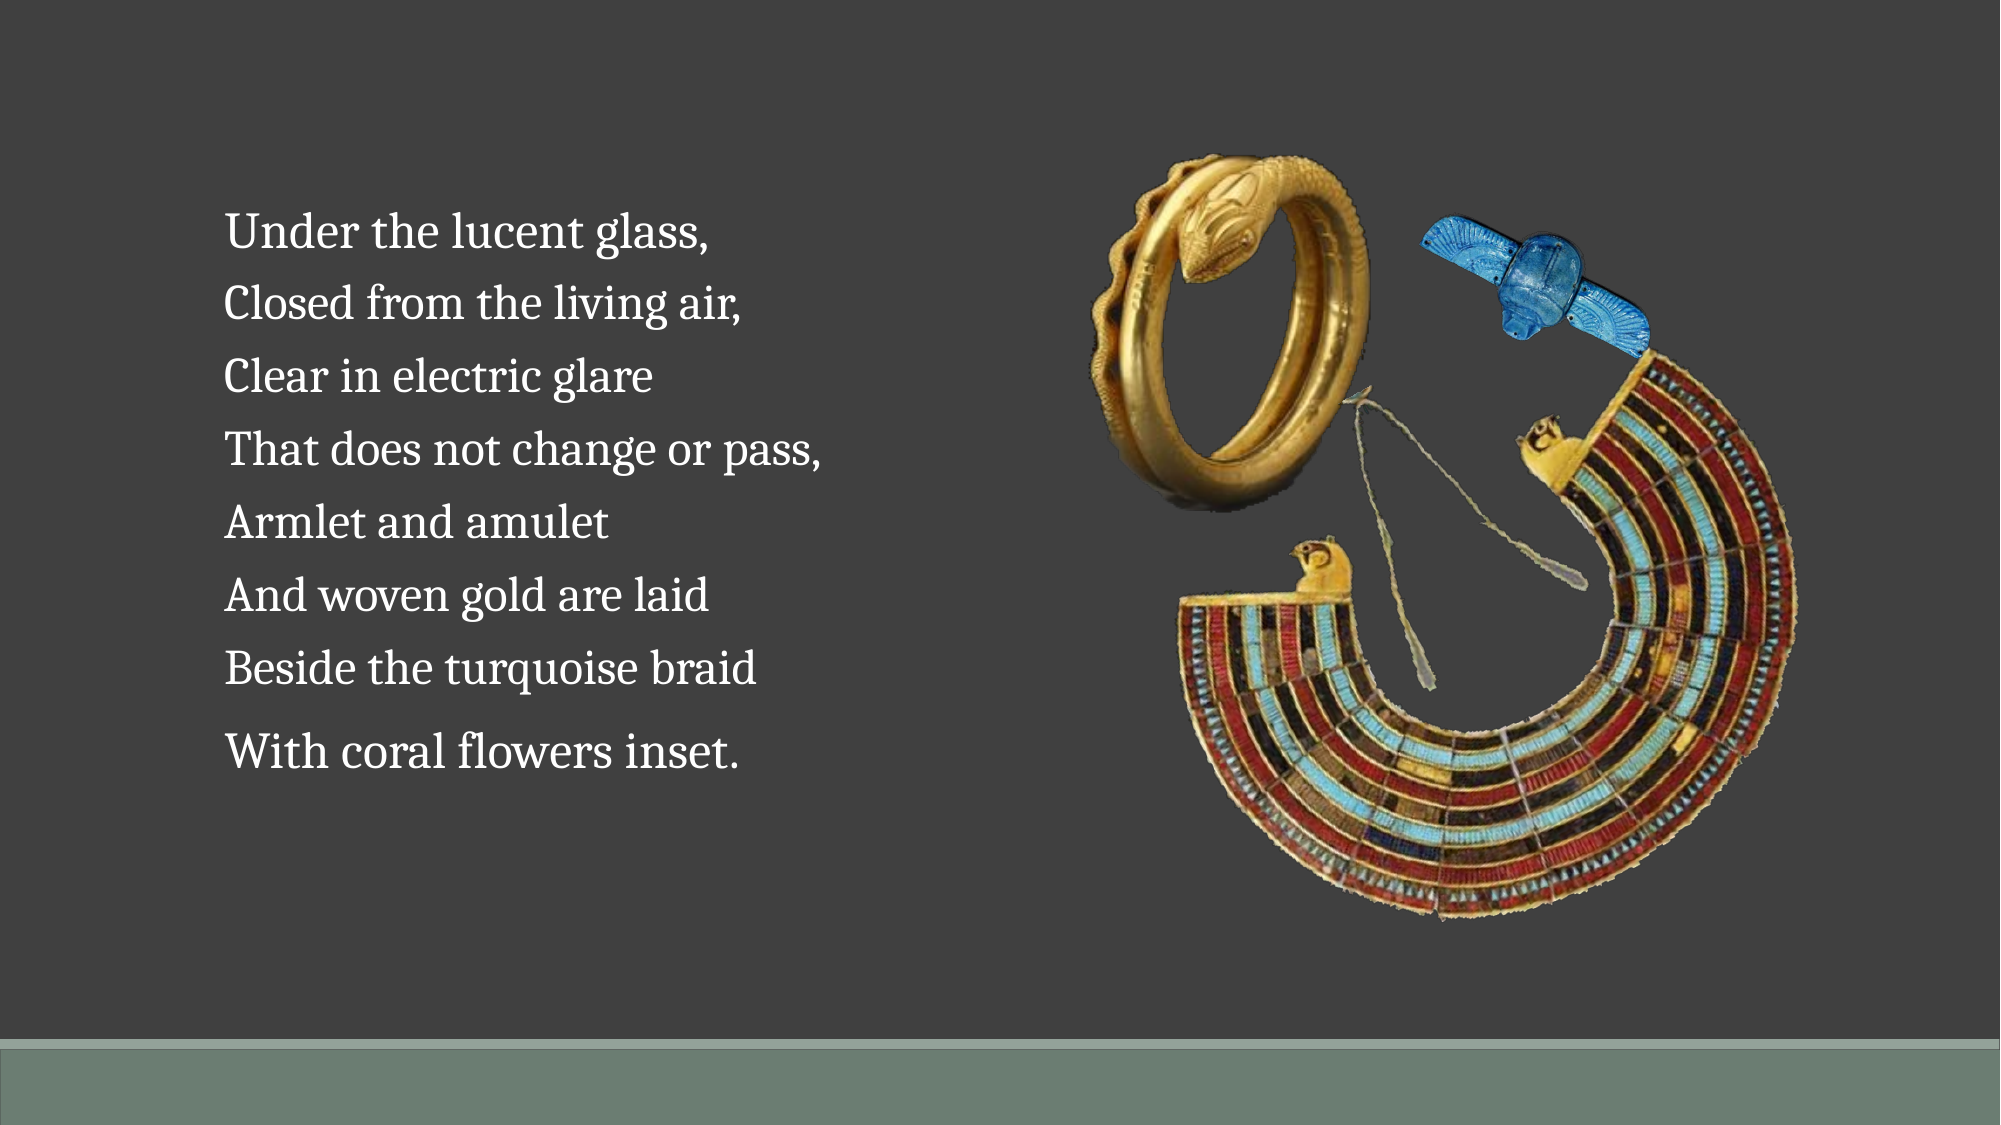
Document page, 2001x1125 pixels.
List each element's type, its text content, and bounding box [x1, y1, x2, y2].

text_box Armlet and amulet [209, 481, 1020, 554]
text_box Closed from the living air, [209, 261, 1015, 334]
text_box And woven gold are laid [209, 554, 1020, 627]
text_box That does not change or pass, [209, 408, 1015, 481]
text_box Clear in electric glare [209, 334, 1015, 408]
text_box Beside the turquoise braid [209, 627, 1020, 706]
picture [1017, 120, 1948, 1052]
text_box Under the lucent glass, [209, 188, 1015, 261]
text_box With coral flowers inset. [209, 709, 1020, 788]
